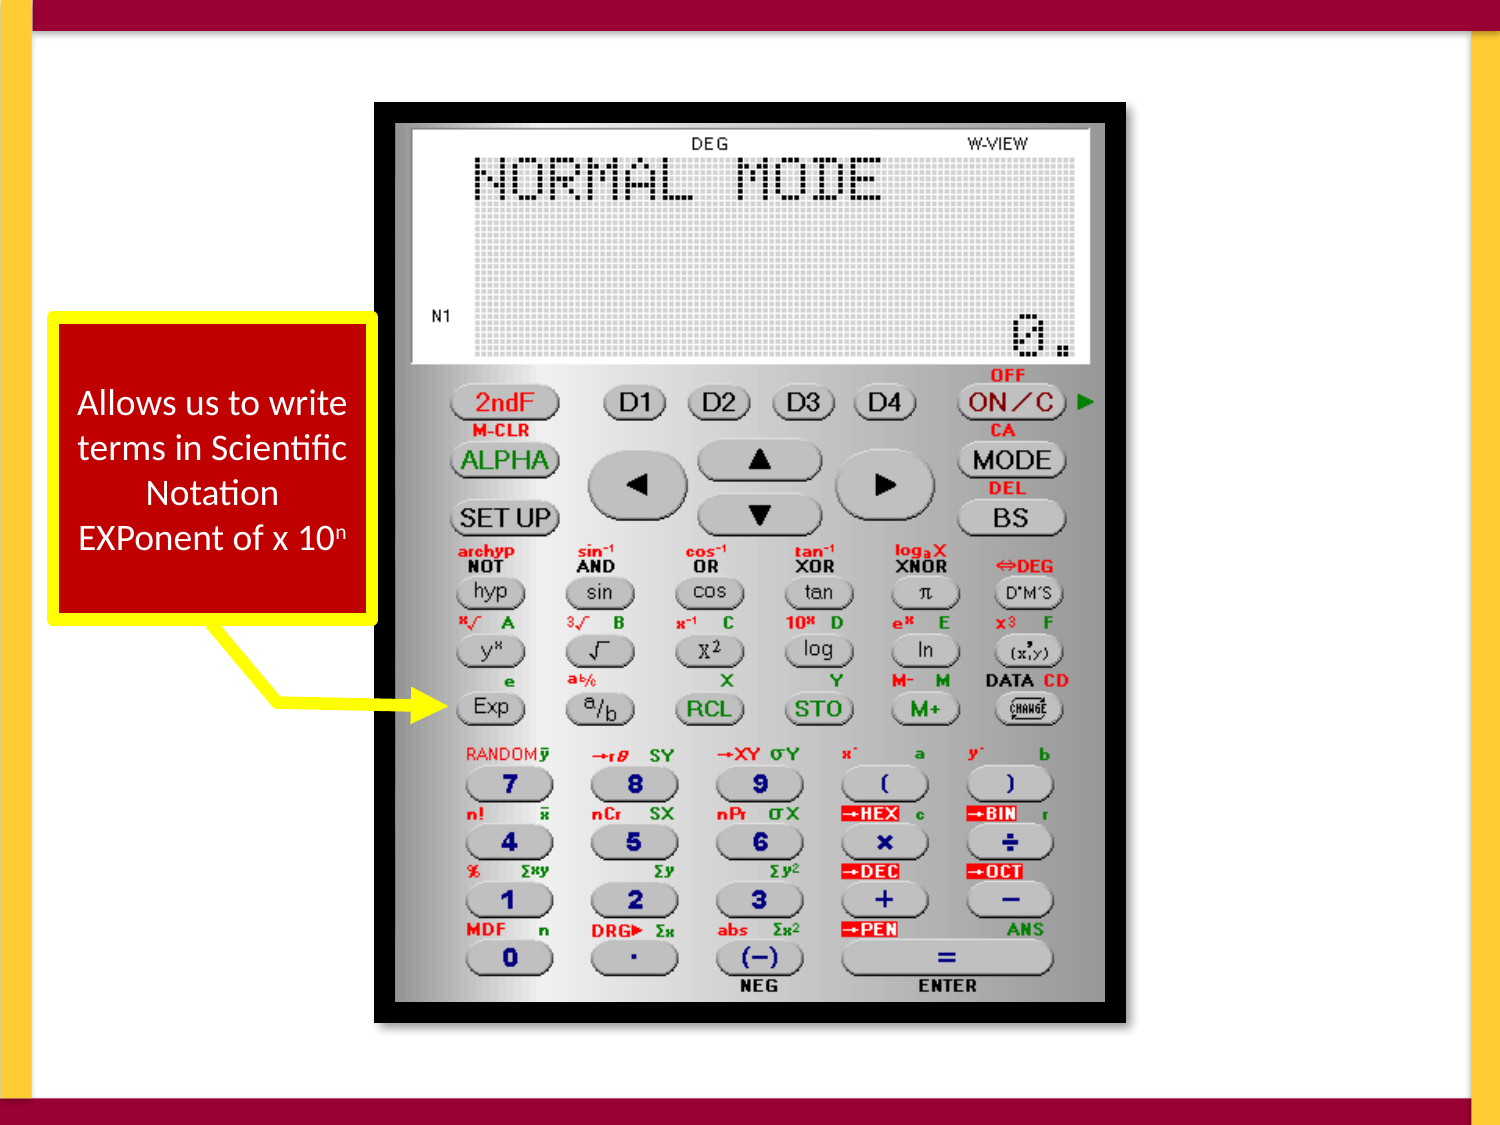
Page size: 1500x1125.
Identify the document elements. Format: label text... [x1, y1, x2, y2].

picture [395, 123, 1105, 1002]
text_box Allows us to write terms in Scientific Notation EXPonent of x 10n [51, 315, 449, 713]
